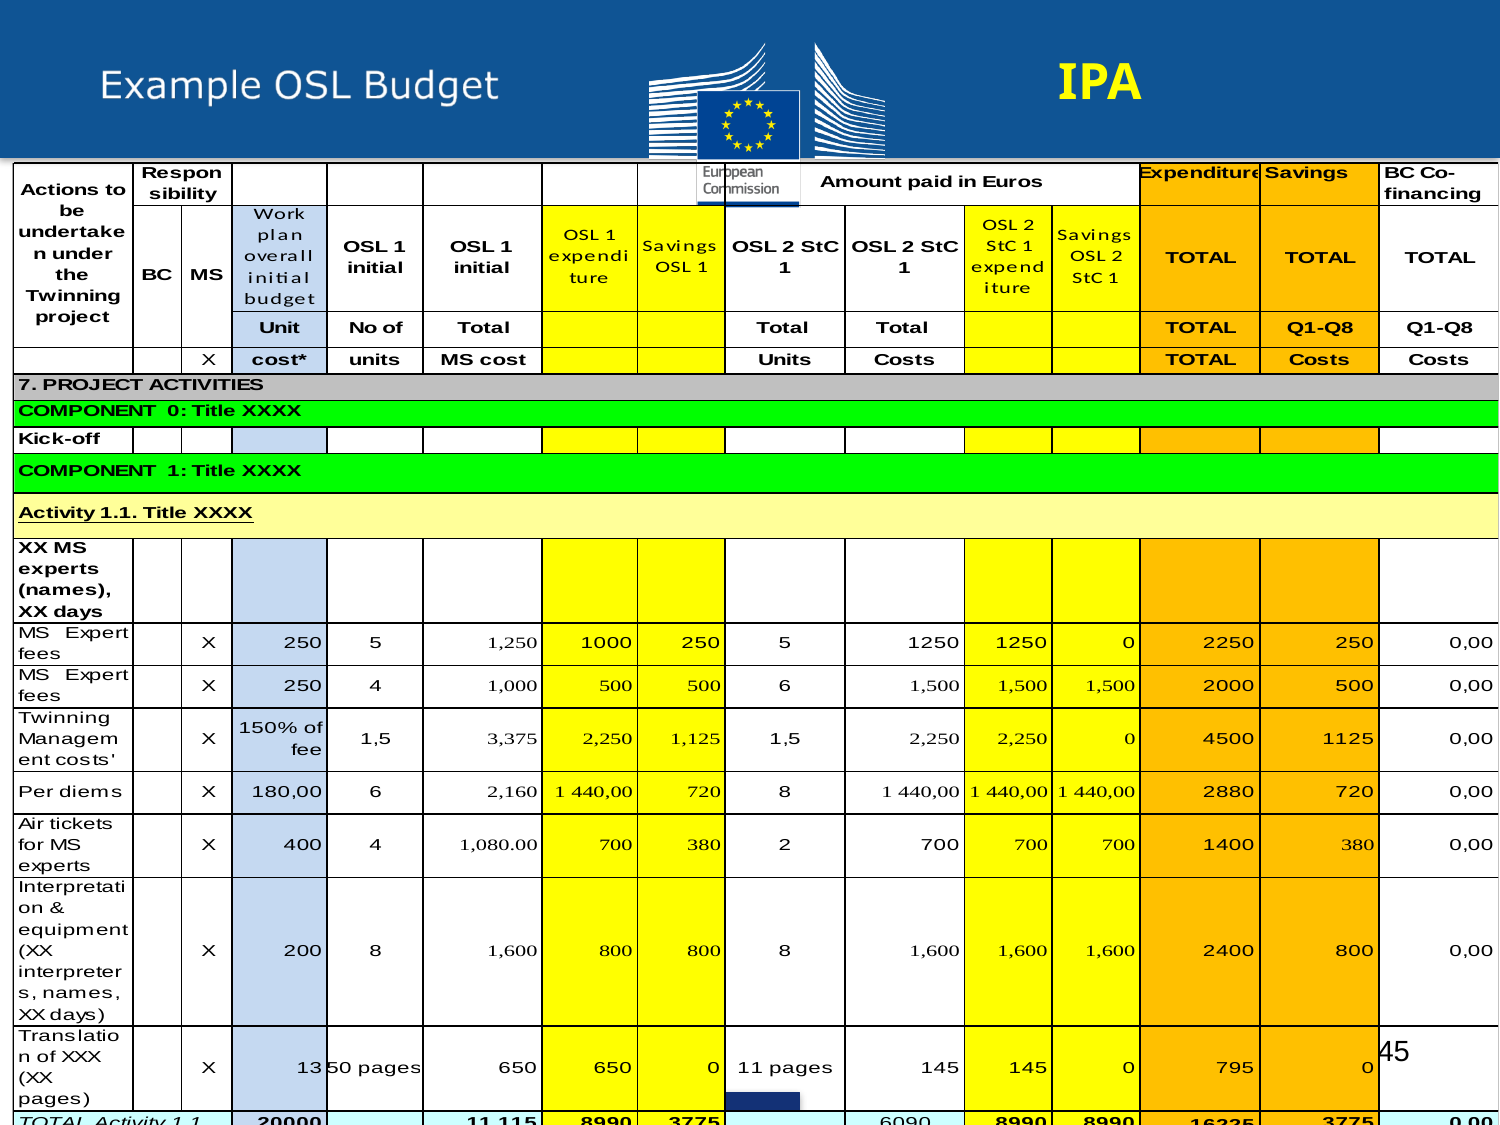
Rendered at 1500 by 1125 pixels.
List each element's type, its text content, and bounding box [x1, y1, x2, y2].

text_box IPA [987, 41, 1500, 130]
picture [74, 49, 635, 131]
picture [12, 42, 1500, 1125]
